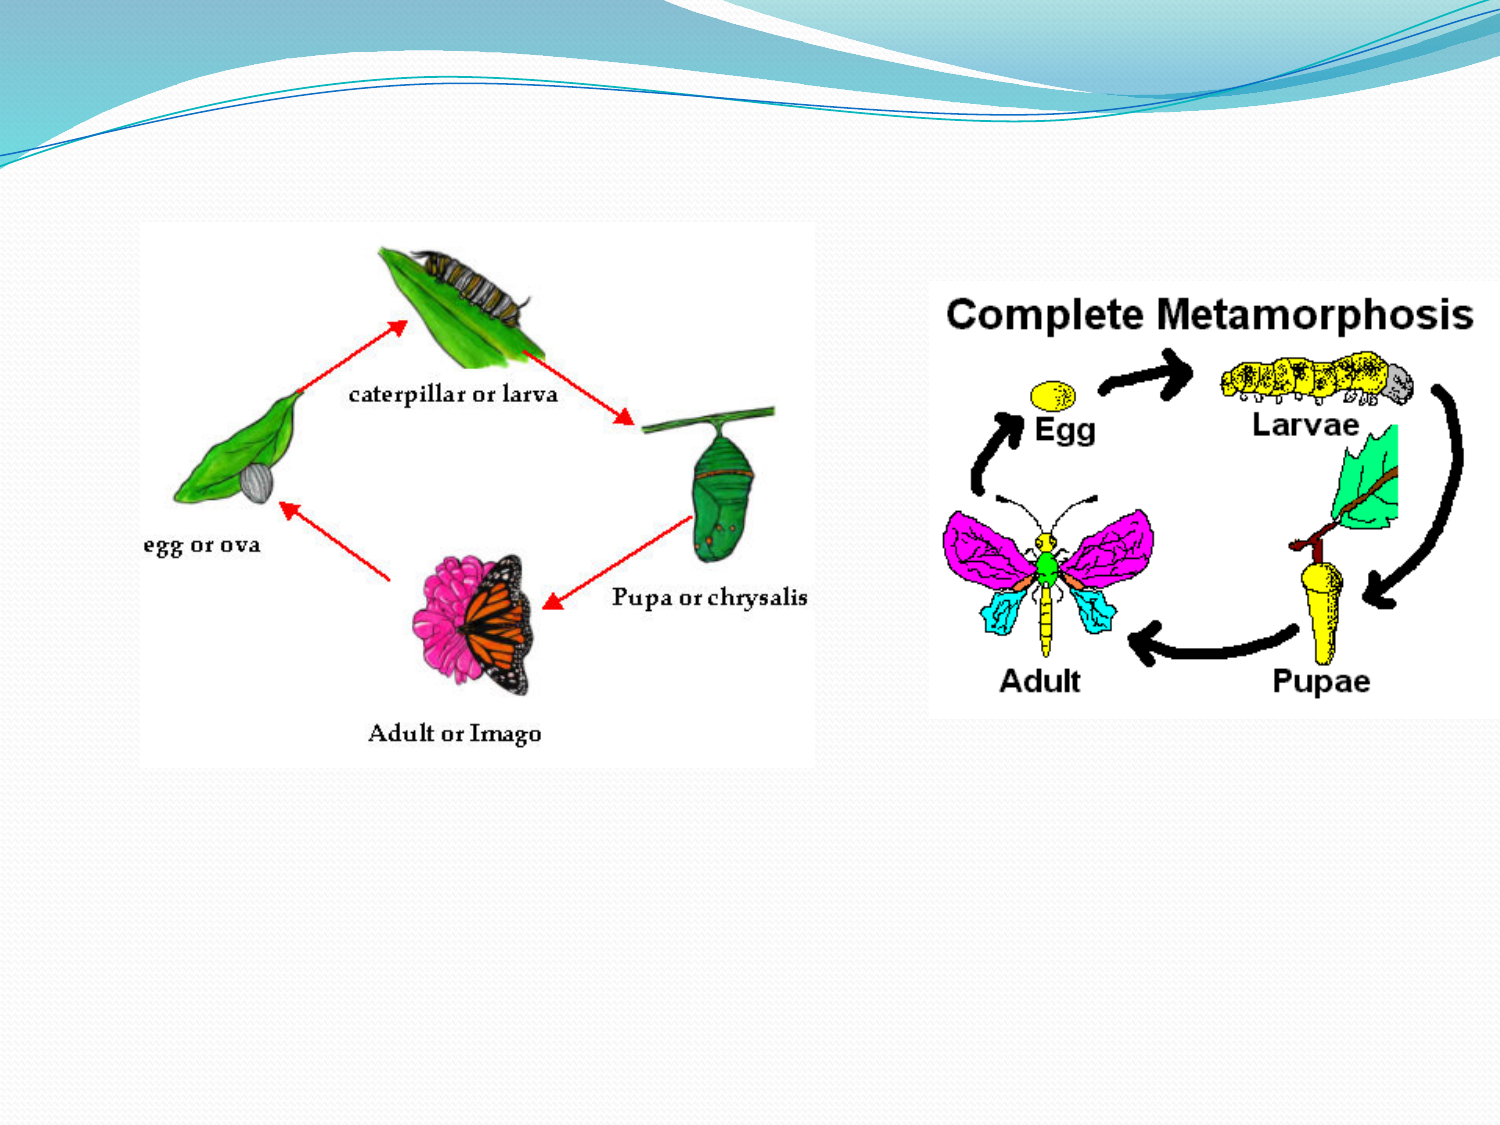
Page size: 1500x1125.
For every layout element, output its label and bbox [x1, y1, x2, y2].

picture [140, 222, 815, 769]
picture [929, 280, 1500, 719]
